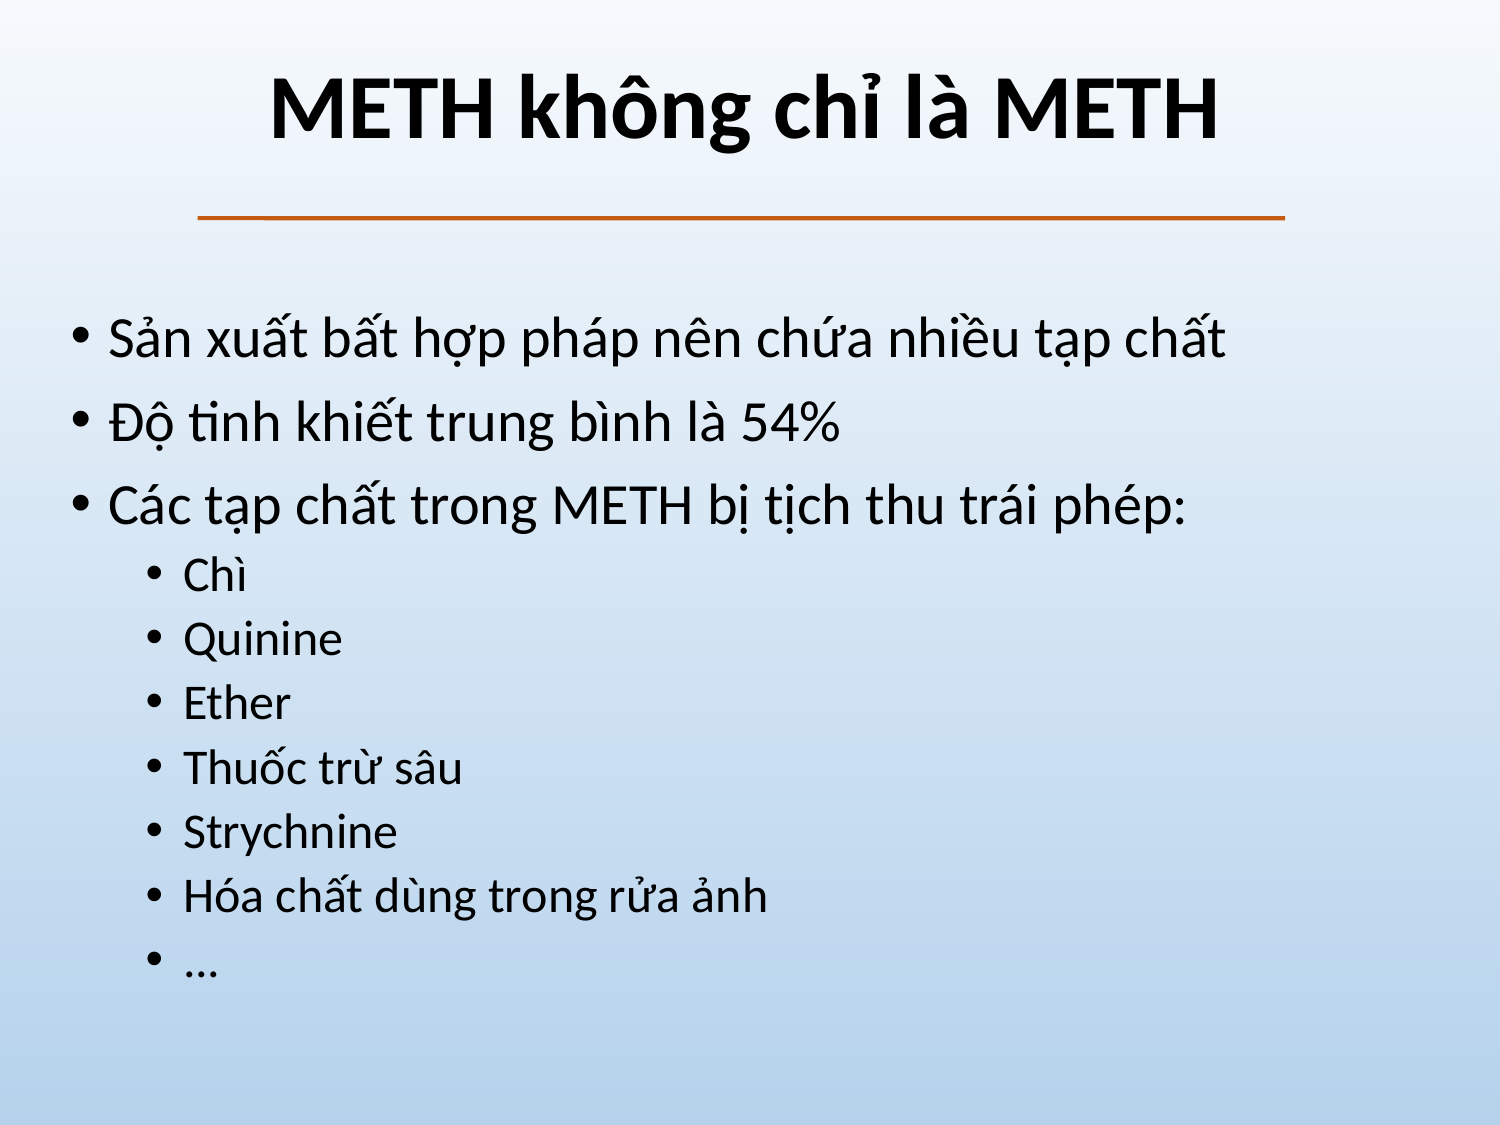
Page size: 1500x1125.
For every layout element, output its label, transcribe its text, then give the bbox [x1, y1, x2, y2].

title METH không chỉ là METH [55, 0, 1436, 219]
list Sản xuất bất hợp pháp nên chứa nhiều tạp chất Độ tinh khiết trung bình là 54% Các tạp chất trong METH bị tịch thu trái phép: Chì Quinine Ether Thuốc trừ sâu Strychnine Hóa chất dùng trong rửa ảnh ... [55, 299, 1436, 1014]
